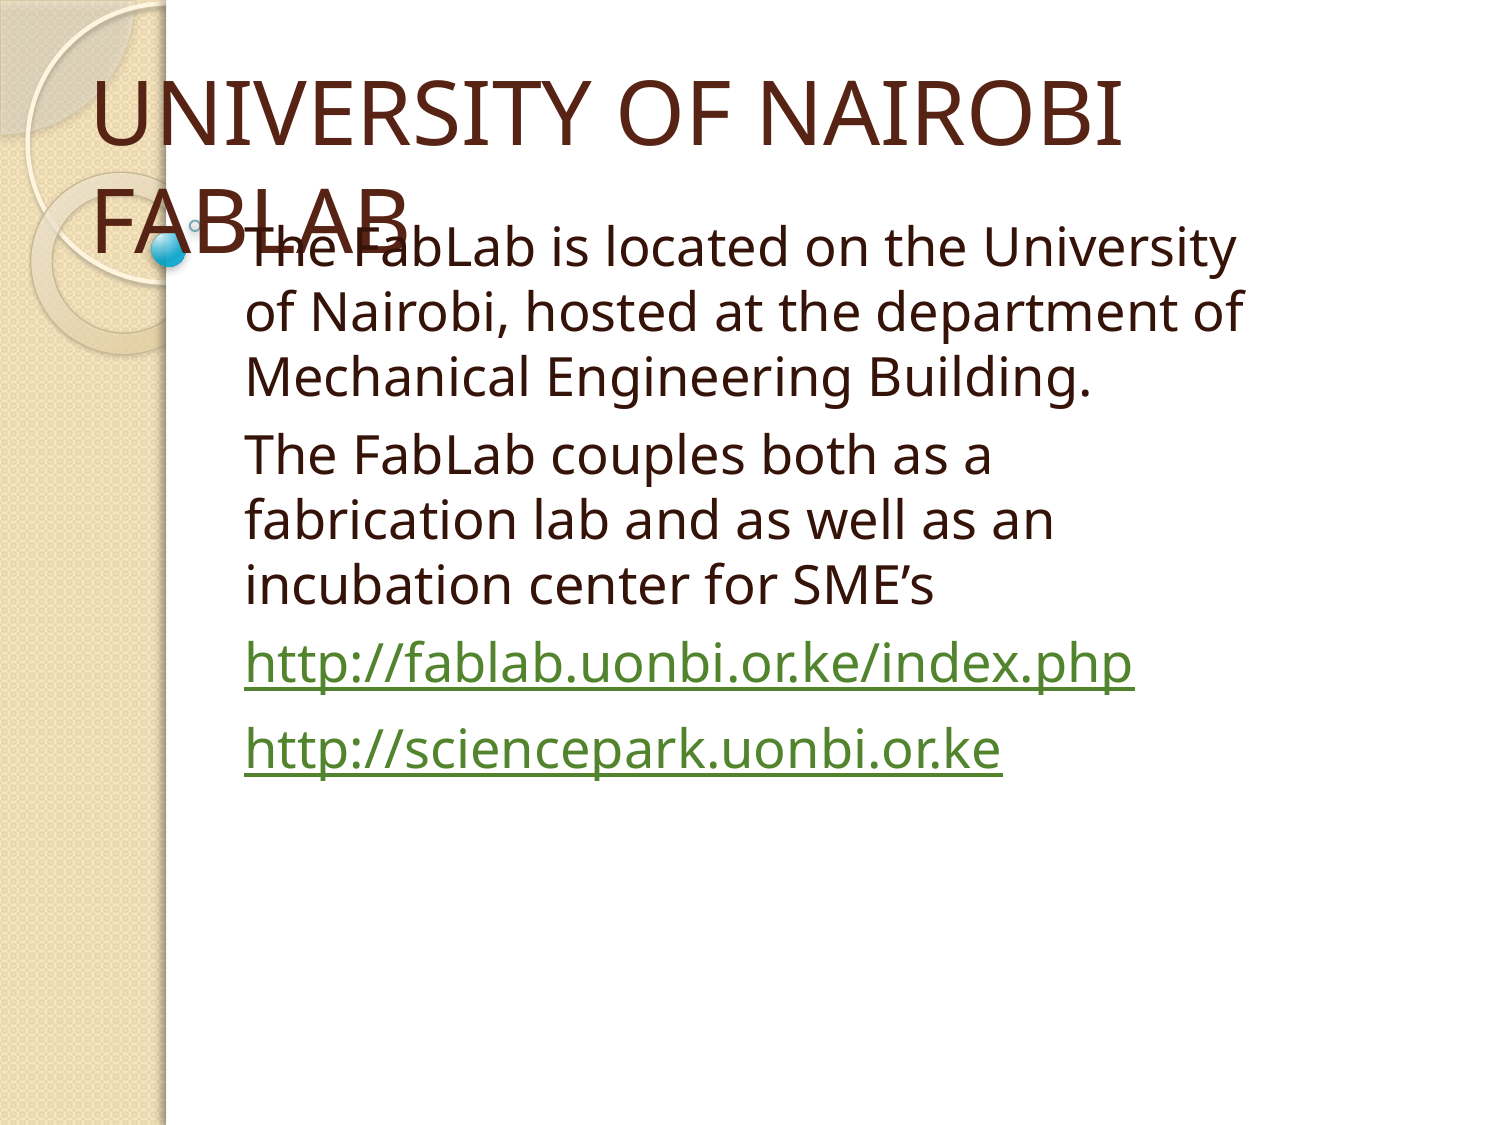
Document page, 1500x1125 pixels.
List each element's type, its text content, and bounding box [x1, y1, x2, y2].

title UNIVERSITY OF NAIROBI FABLAB [75, 37, 1350, 279]
subtitle The FabLab is located on the University of Nairobi, hosted at the department of Mechanical Engineering Building. The FabLab couples both as a fabrication lab and as well as an incubation center for SME’s http://fablab.uonbi.or.ke/index.php http://sciencepark.uonbi.or.ke [225, 212, 1275, 1075]
